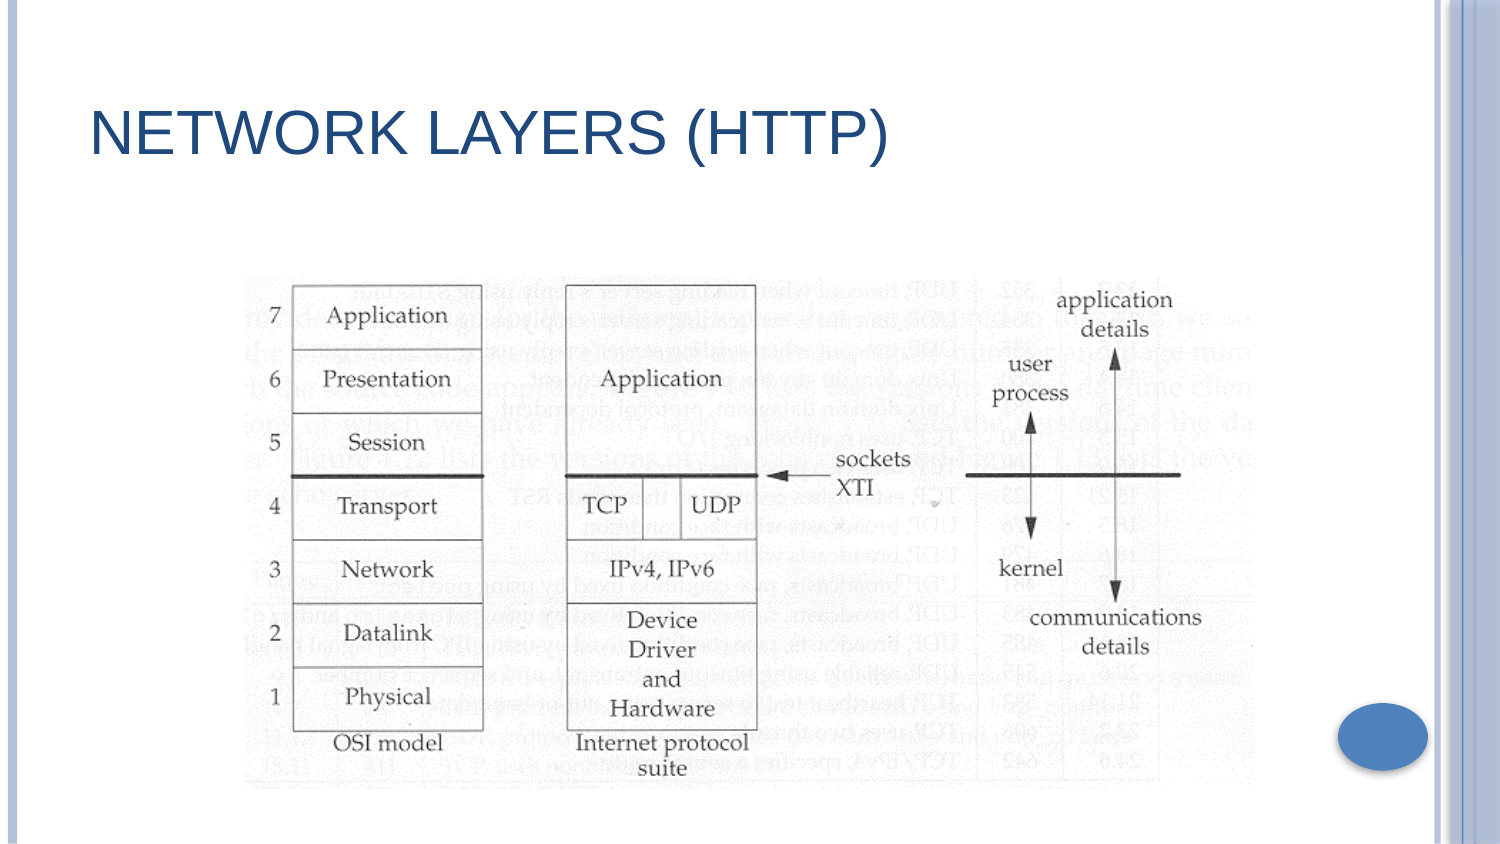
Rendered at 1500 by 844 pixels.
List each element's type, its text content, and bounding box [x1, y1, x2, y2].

title Network Layers (HTTP) [75, 33, 1300, 175]
picture [243, 275, 1256, 789]
